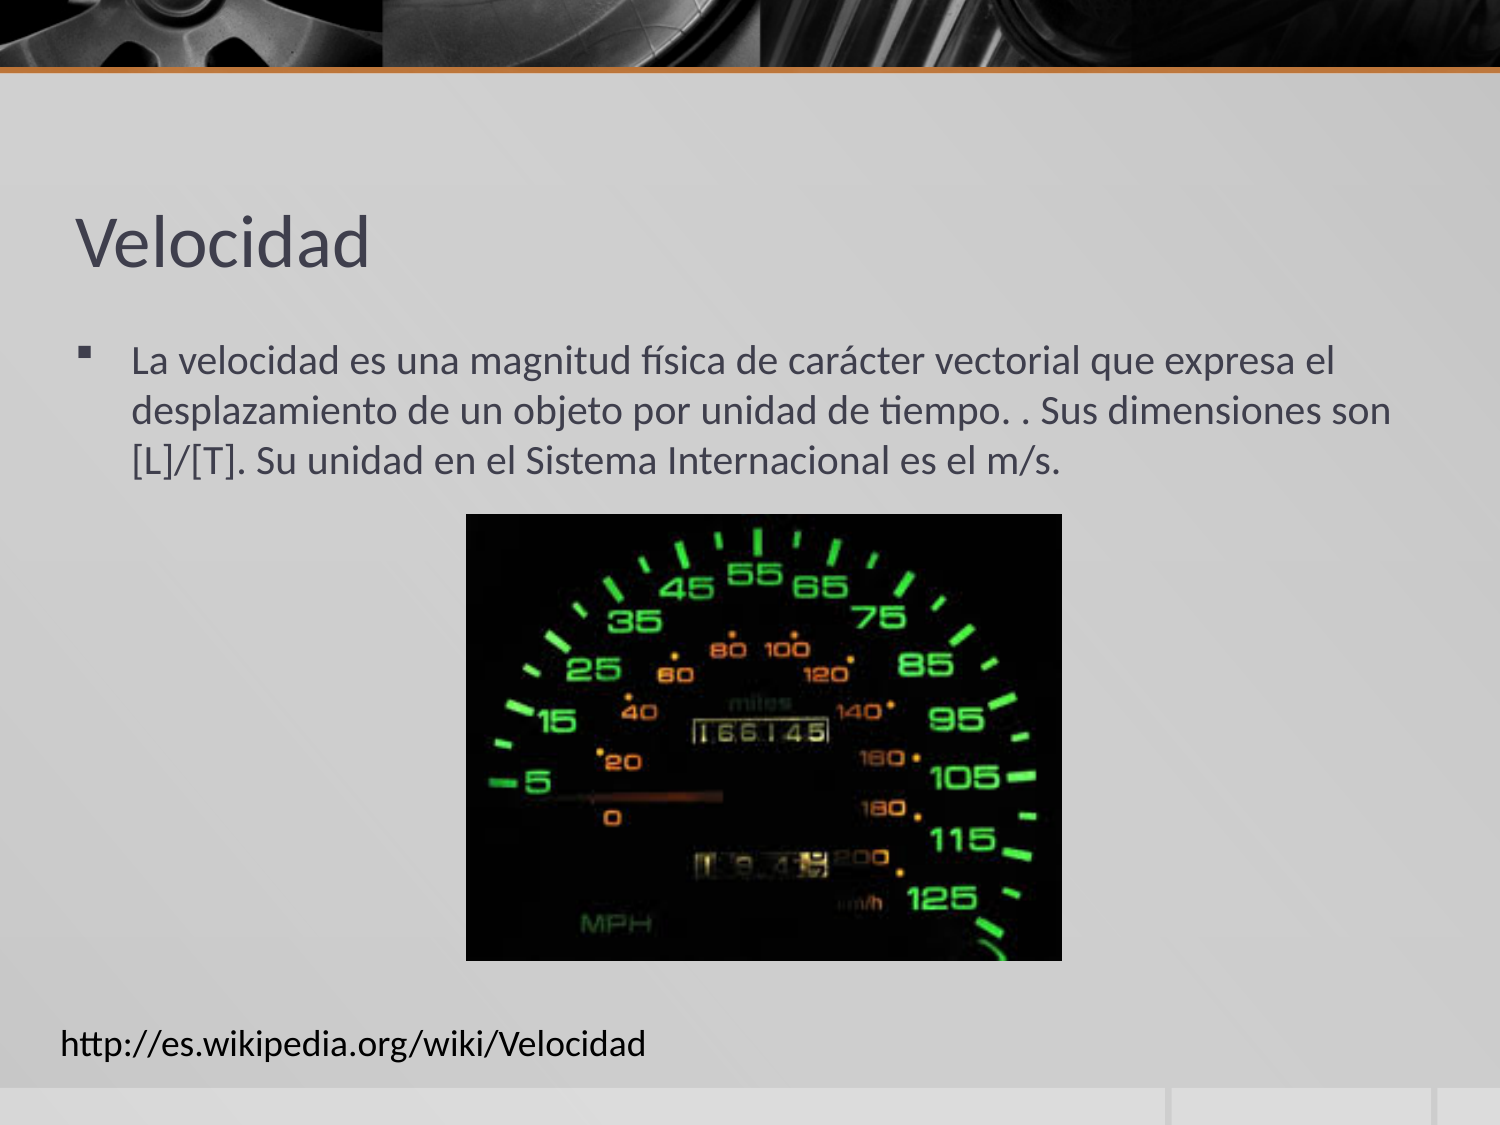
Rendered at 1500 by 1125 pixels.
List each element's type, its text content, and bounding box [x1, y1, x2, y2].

picture [0, 0, 1500, 67]
list La velocidad es una magnitud física de carácter vectorial que expresa el desplazamiento de un objeto por unidad de tiempo. . Sus dimensiones son [L]/[T]. Su unidad en el Sistema Internacional es el m/s. [75, 324, 1425, 1005]
picture [466, 514, 1062, 961]
text_box http://es.wikipedia.org/wiki/Velocidad [45, 1011, 663, 1072]
title Velocidad [75, 162, 1425, 313]
